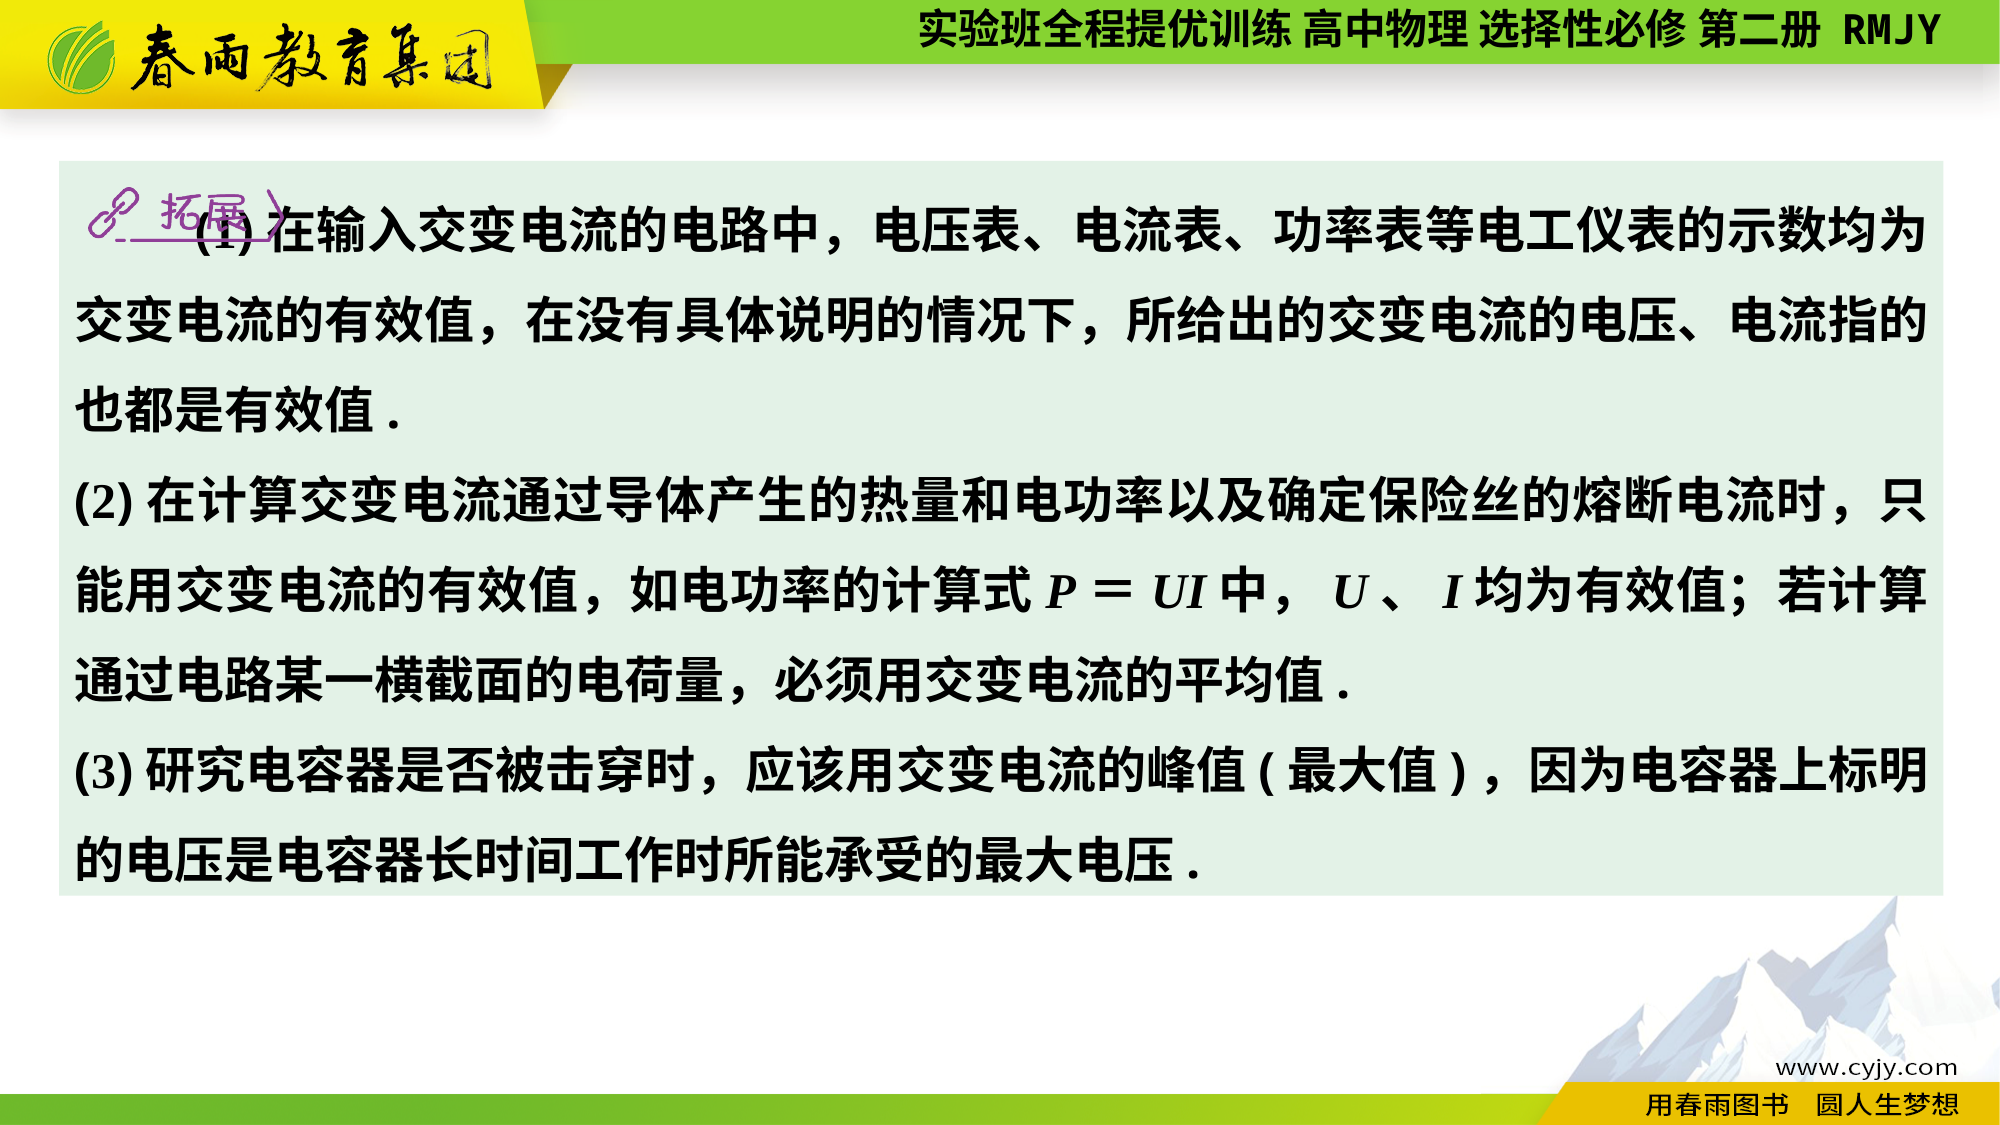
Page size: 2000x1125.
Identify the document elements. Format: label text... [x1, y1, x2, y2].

text_box (1)在输入交变电流的电路中，电压表、电流表、功率表等电工仪表的示数均为交变电流的有效值，在没有具体说明的情况下，所给出的交变电流的电压、电流指的也都是有效值. (2)在计算交变电流通过导体产生的热量和电功率以及确定保险丝的熔断电流时，只能用交变电流的有效值，如电功率的计算式P＝UI中，U、I均为有效值；若计算通过电路某一横截面的电荷量，必须用交变电流的平均值. (3)研究电容器是否被击穿时，应该用交变电流的峰值(最大值)，因为电容器上标明的电压是电容器长时间工作时所能承受的最大电压. [59, 160, 1944, 896]
picture [0, 0, 2000, 1125]
